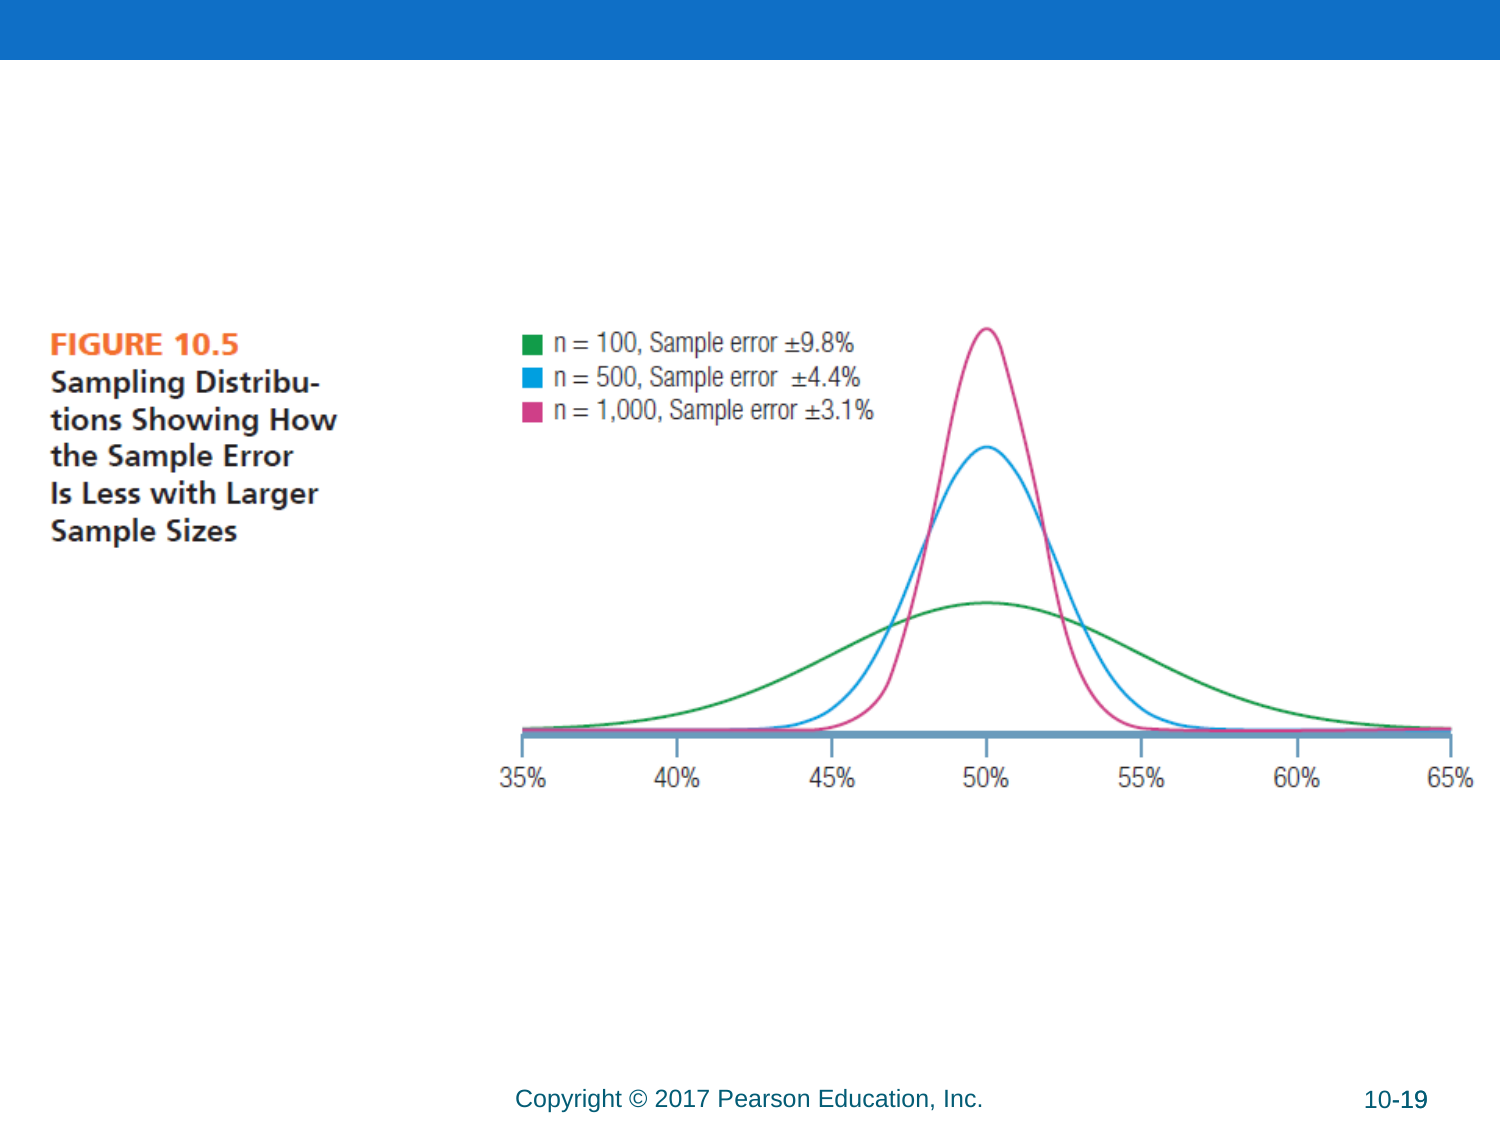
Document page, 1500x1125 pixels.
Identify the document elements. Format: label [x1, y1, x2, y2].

picture [641, 1100, 647, 1107]
picture [16, 310, 1484, 815]
